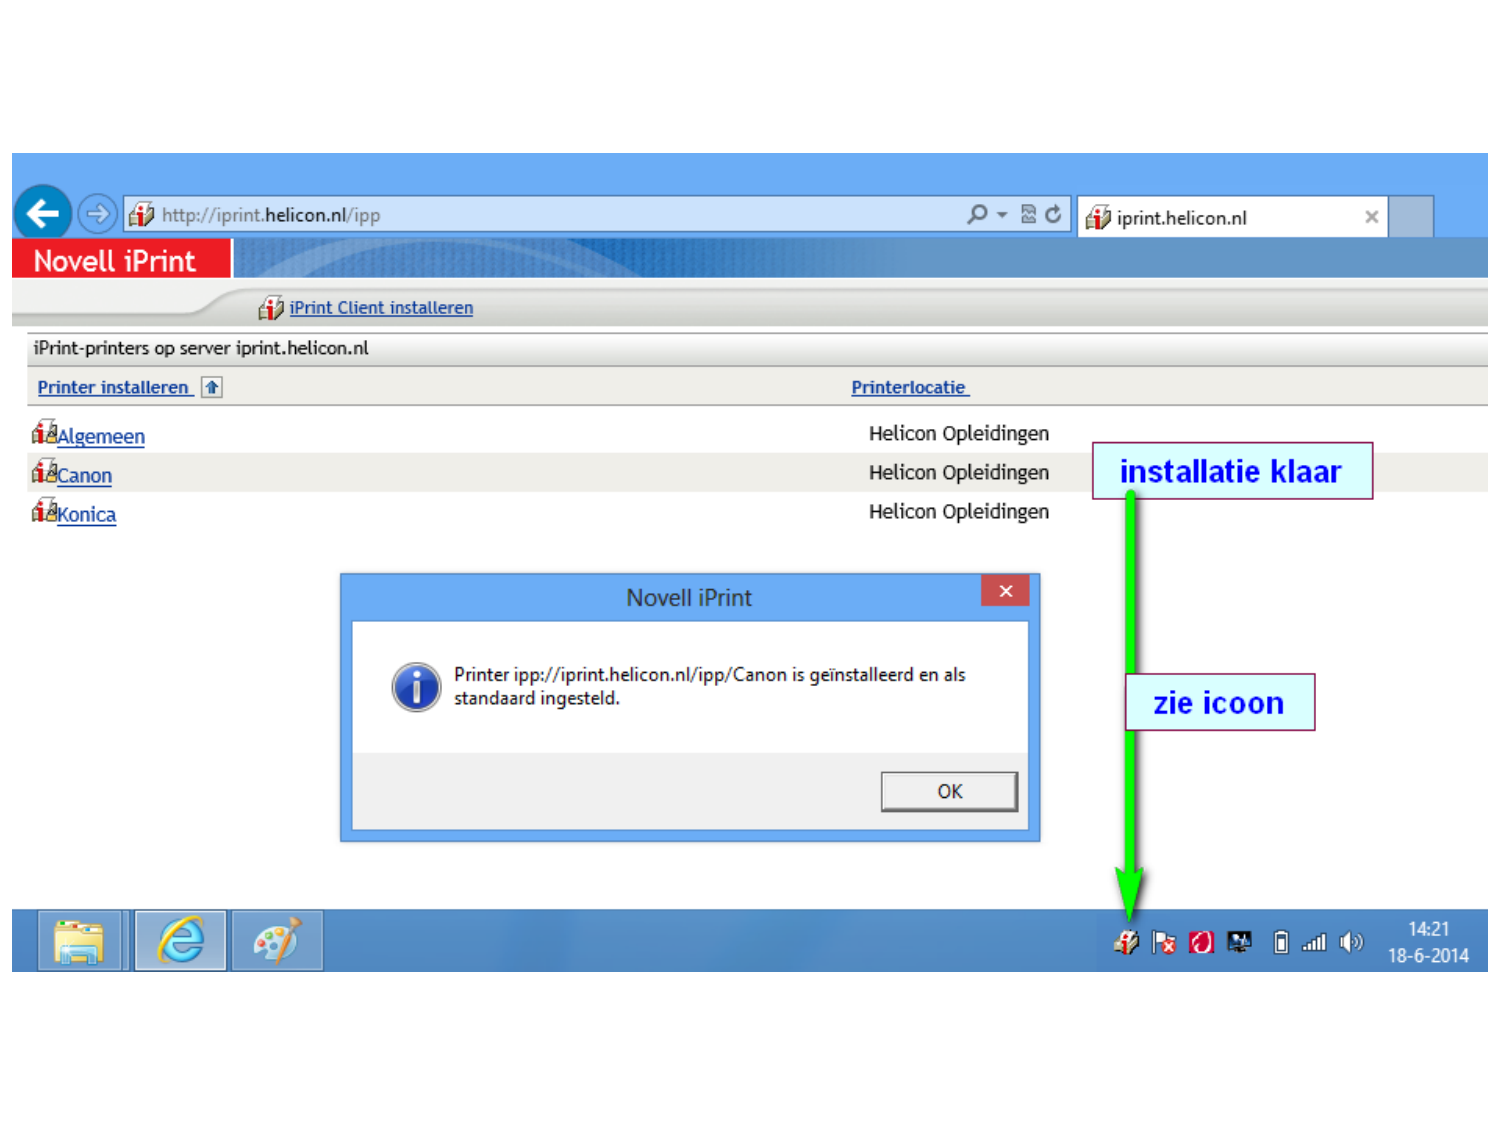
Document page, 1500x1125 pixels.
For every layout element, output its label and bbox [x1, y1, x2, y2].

picture [12, 152, 1488, 973]
